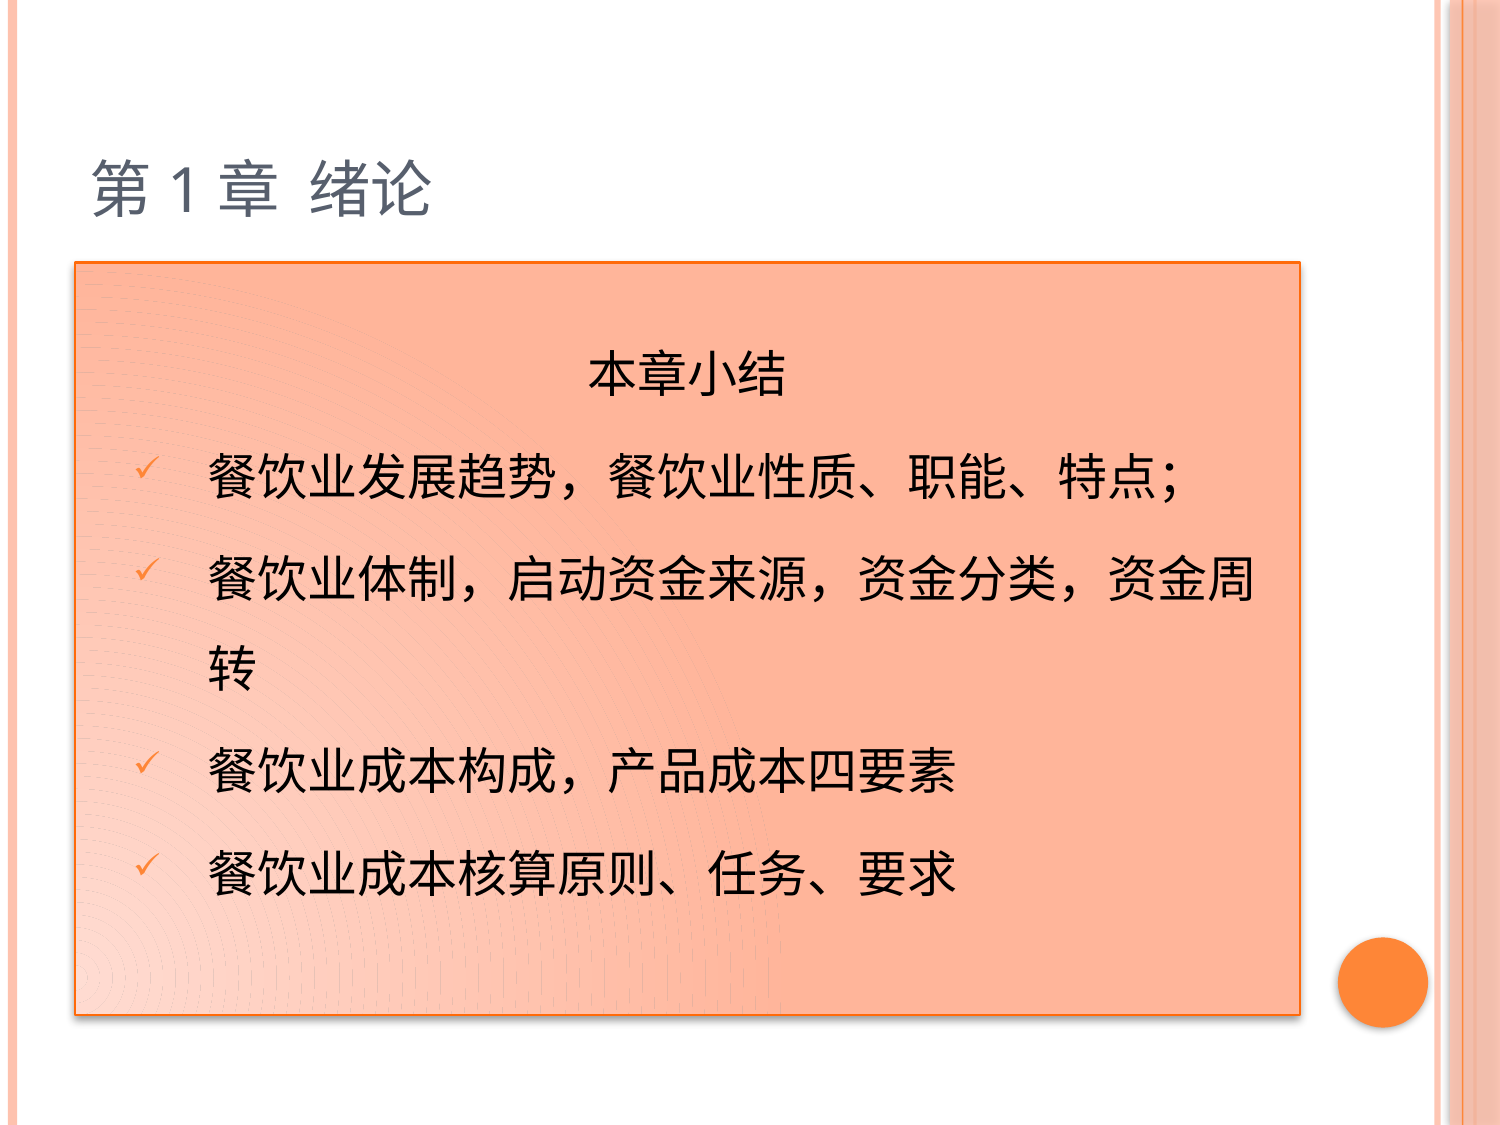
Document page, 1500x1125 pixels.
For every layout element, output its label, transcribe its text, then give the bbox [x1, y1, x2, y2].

list 本章小结 餐饮业发展趋势，餐饮业性质、职能、特点； 餐饮业体制，启动资金来源，资金分类，资金周转 餐饮业成本构成，产品成本四要素 餐饮业成本核算原则、任务、要求 [74, 261, 1301, 1016]
title 第1章 绪论 [75, 45, 1300, 233]
